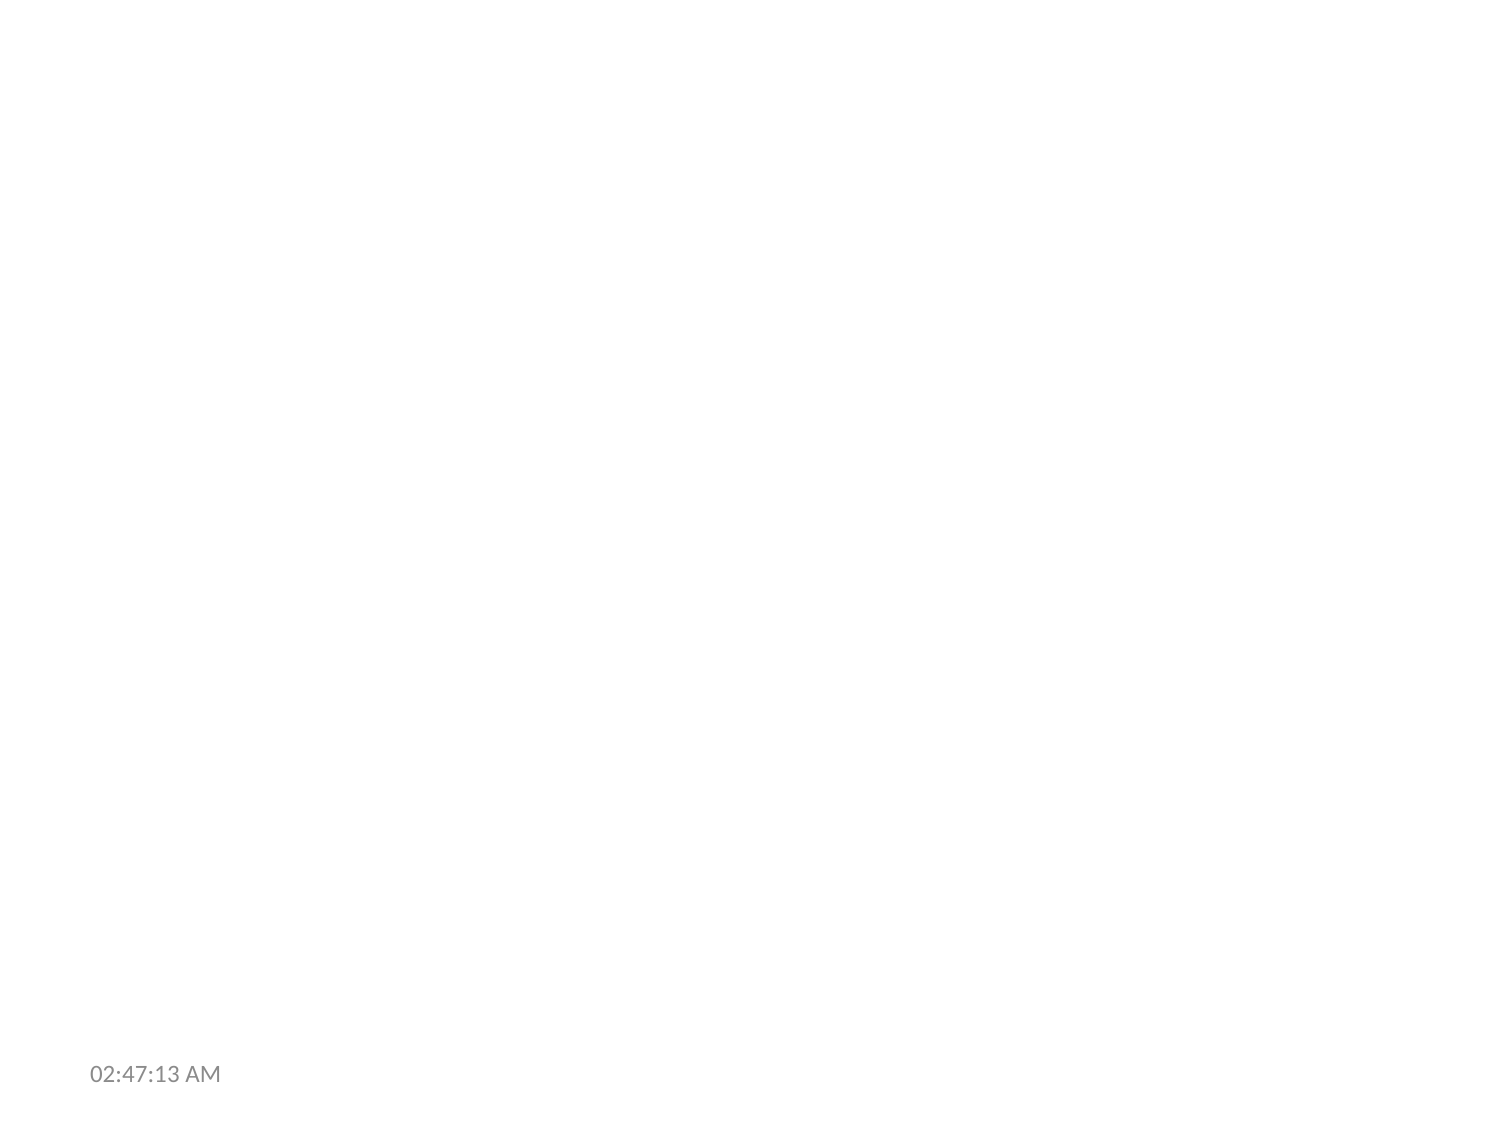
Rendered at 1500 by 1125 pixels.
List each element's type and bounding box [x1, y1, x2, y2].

slide_number [75, 1042, 425, 1103]
